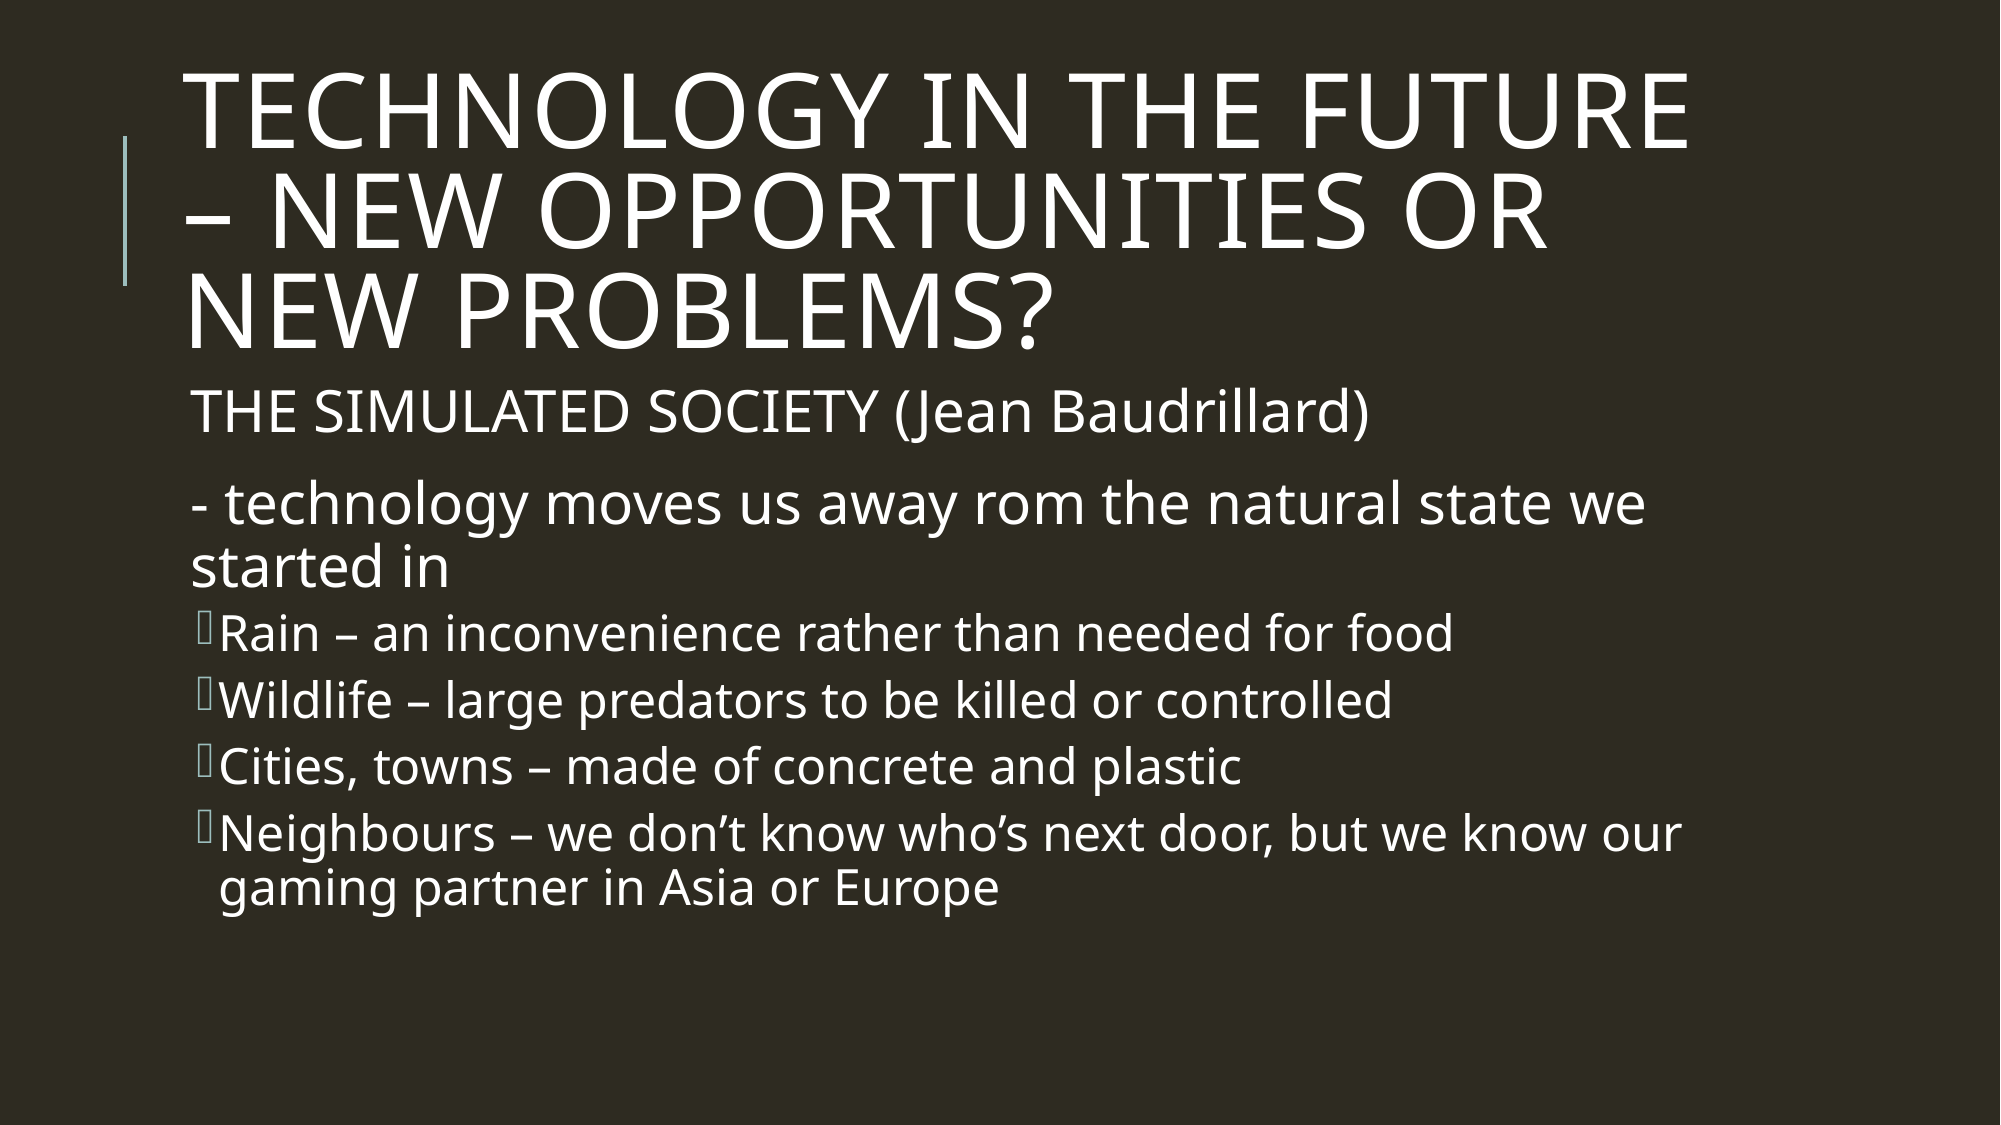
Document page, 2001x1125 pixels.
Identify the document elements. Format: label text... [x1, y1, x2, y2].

title Technology in the future – new opportunities or new problems? [168, 96, 1763, 342]
list THE SIMULATED SOCIETY (Jean Baudrillard) - technology moves us away rom the natural state we started in Rain – an inconvenience rather than needed for food Wildlife – large predators to be killed or controlled Cities, towns – made of concrete and plastic Neighbours – we don’t know who’s next door, but we know our gaming partner in Asia or Europe [168, 375, 1763, 1035]
